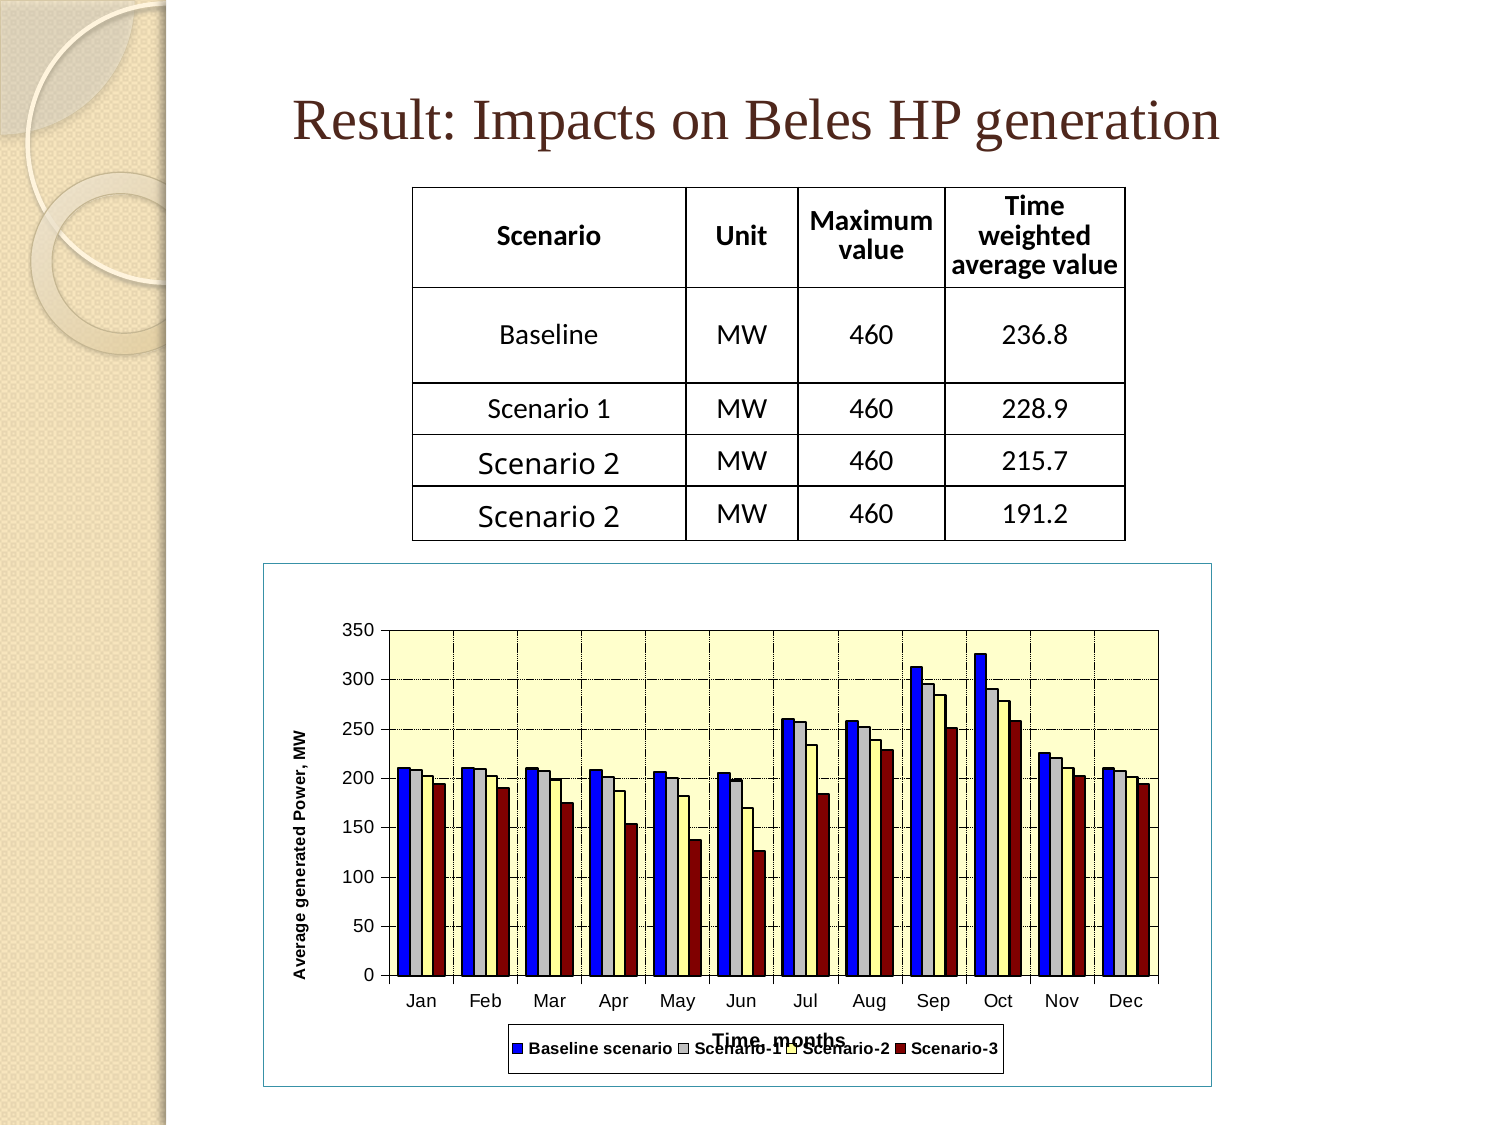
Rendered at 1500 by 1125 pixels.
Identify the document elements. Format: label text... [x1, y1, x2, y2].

table_cell 460 [799, 435, 944, 485]
chart [262, 562, 1213, 1088]
table_header Unit [687, 188, 797, 287]
title Result: Impacts on Beles HP generation [75, 45, 1425, 188]
table_cell 460 [799, 487, 944, 540]
table_cell 228.9 [946, 384, 1124, 434]
table_cell MW [687, 288, 797, 382]
table_cell 236.8 [946, 288, 1124, 382]
table_cell Scenario 1 [413, 384, 685, 434]
table_cell 460 [799, 288, 944, 382]
table_cell MW [687, 384, 797, 434]
table_header Maximum value [799, 188, 944, 287]
table_cell 460 [799, 384, 944, 434]
table_header Time weighted average value [946, 188, 1124, 287]
table_cell MW [687, 487, 797, 540]
table_header Scenario [413, 188, 685, 287]
table_cell MW [687, 435, 797, 485]
table_cell Scenario 2 [413, 487, 685, 540]
table_cell Baseline [413, 288, 685, 382]
table_cell Scenario 2 [413, 435, 685, 485]
table_cell 191.2 [946, 487, 1124, 540]
table_cell 215.7 [946, 435, 1124, 485]
